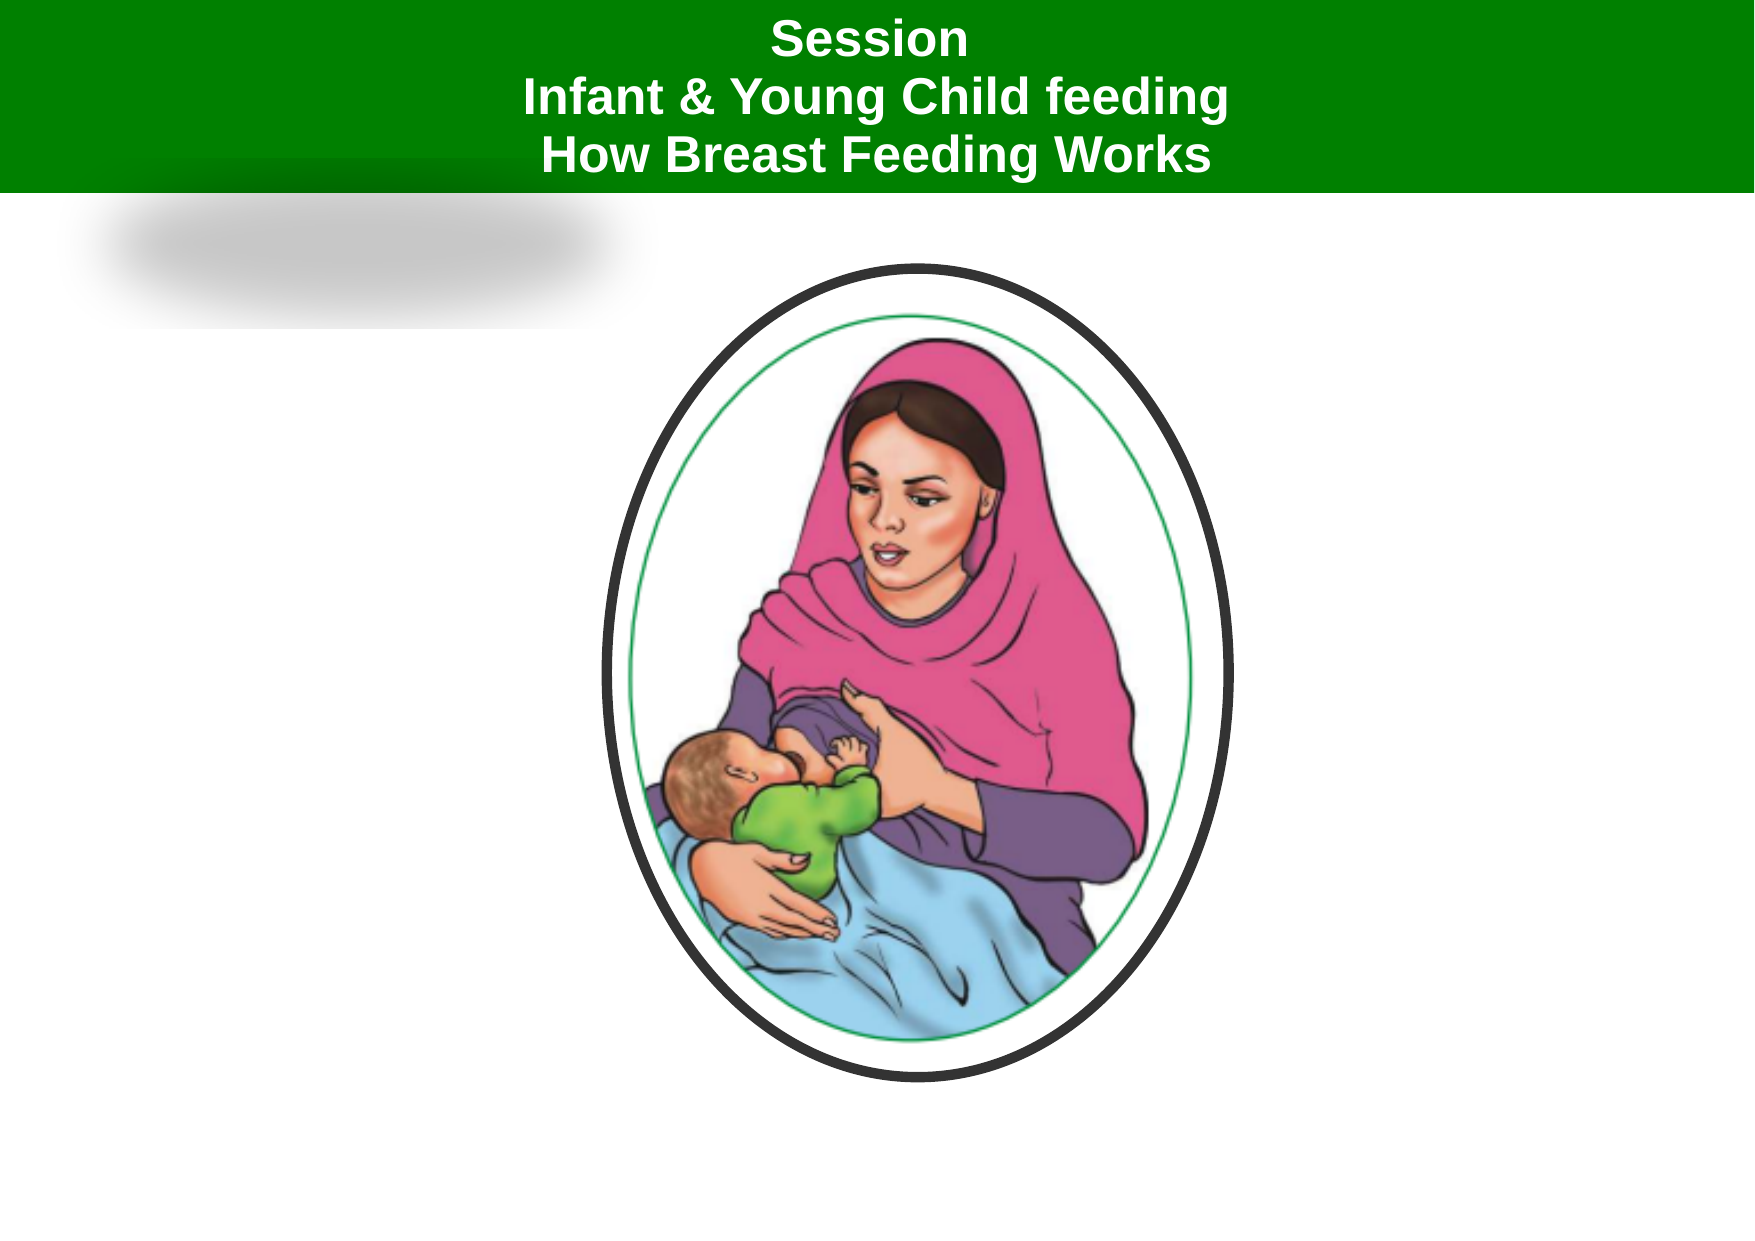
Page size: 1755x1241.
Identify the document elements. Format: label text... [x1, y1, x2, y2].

text_box Session Infant & Young Child feeding How Breast Feeding Works [0, 0, 1755, 193]
picture [606, 268, 1229, 1078]
